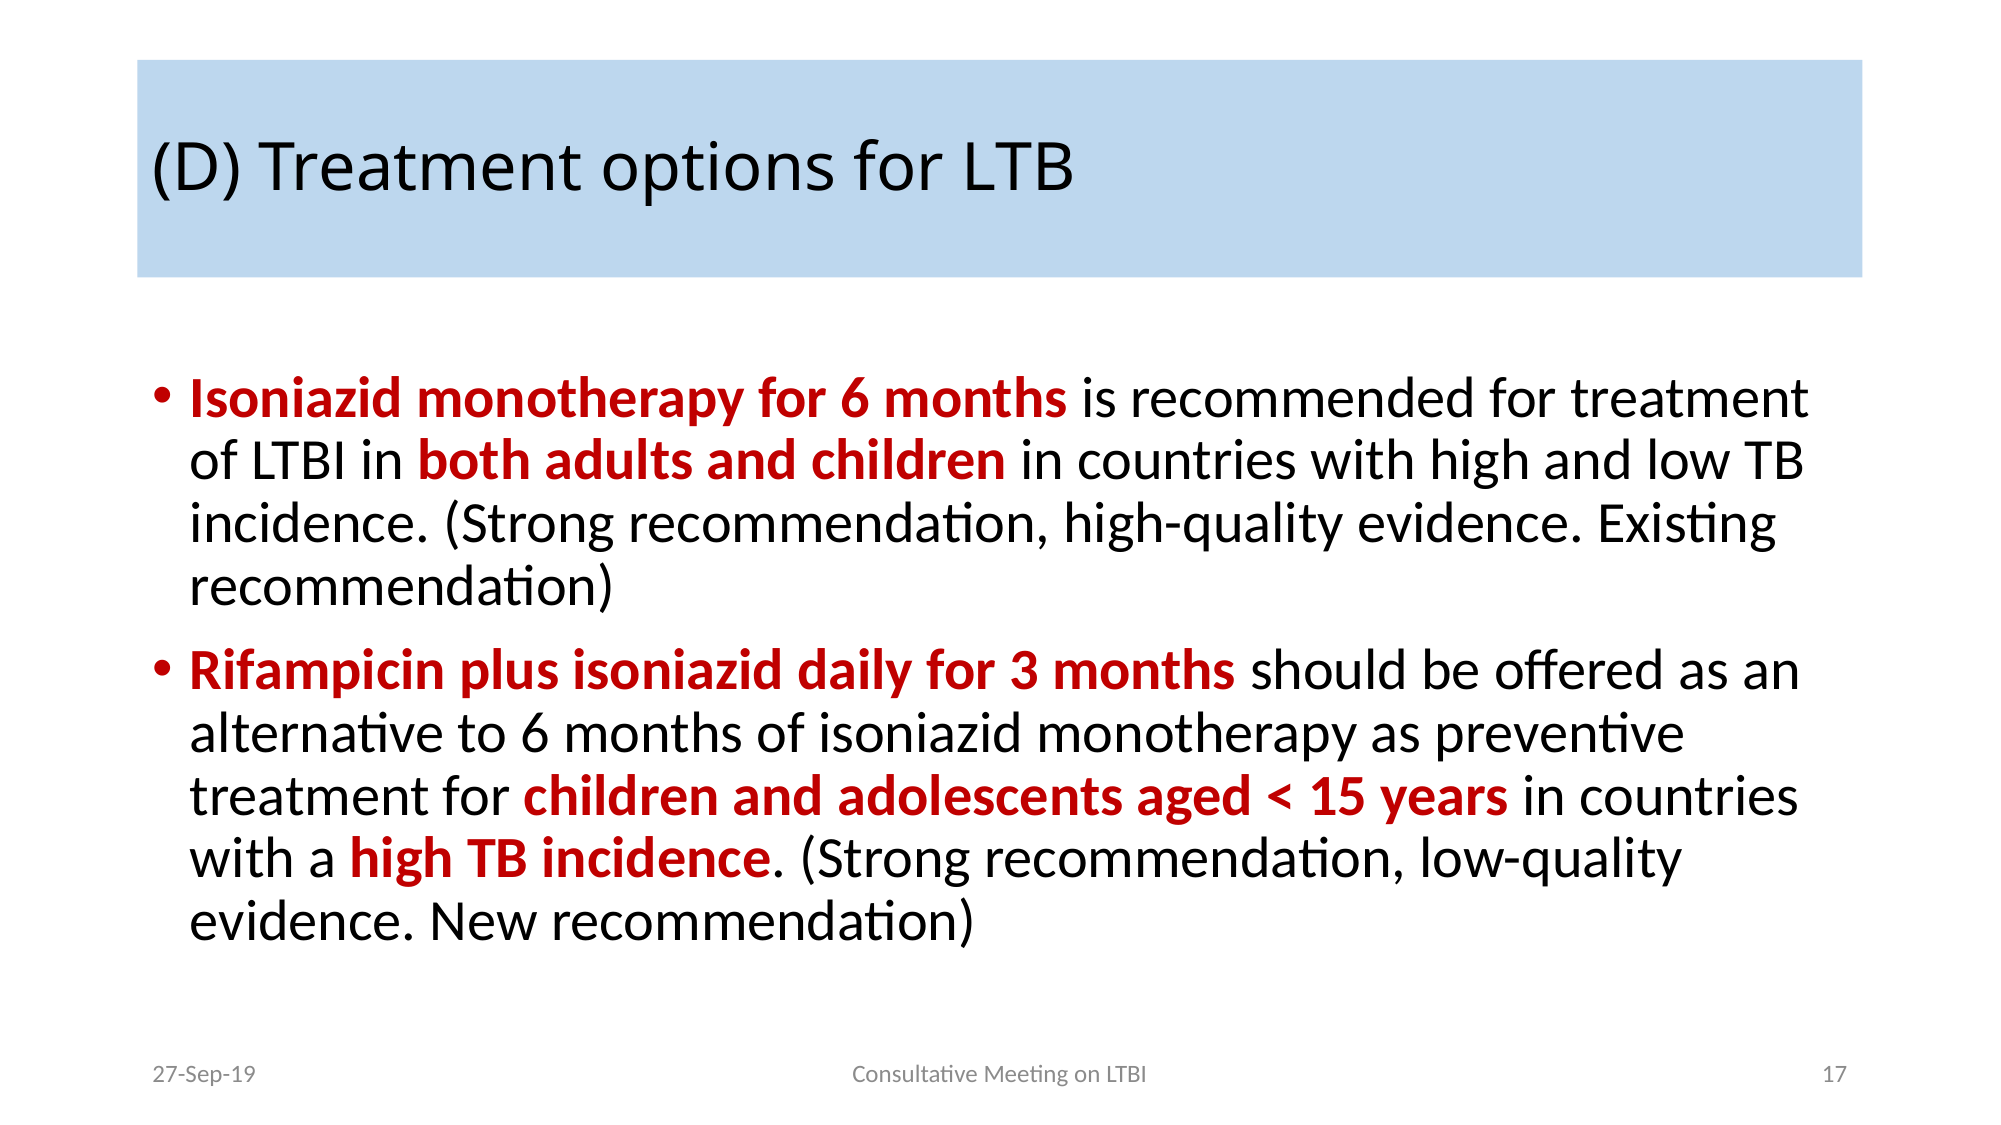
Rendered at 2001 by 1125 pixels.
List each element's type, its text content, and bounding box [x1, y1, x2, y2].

list Isoniazid monotherapy for 6 months is recommended for treatment of LTBI in both adults and children in countries with high and low TB incidence. (Strong recommendation, high-quality evidence. Existing recommendation) Rifampicin plus isoniazid daily for 3 months should be offered as an alternative to 6 months of isoniazid monotherapy as preventive treatment for children and adolescents aged < 15 years in countries with a high TB incidence. (Strong recommendation, low-quality evidence. New recommendation) [137, 359, 1863, 1010]
footer Consultative Meeting on LTBI [662, 1042, 1338, 1103]
slide_number 17 [1412, 1042, 1863, 1103]
slide_number 27-Sep-19 [137, 1042, 588, 1103]
title (D) Treatment options for LTB [137, 59, 1863, 278]
